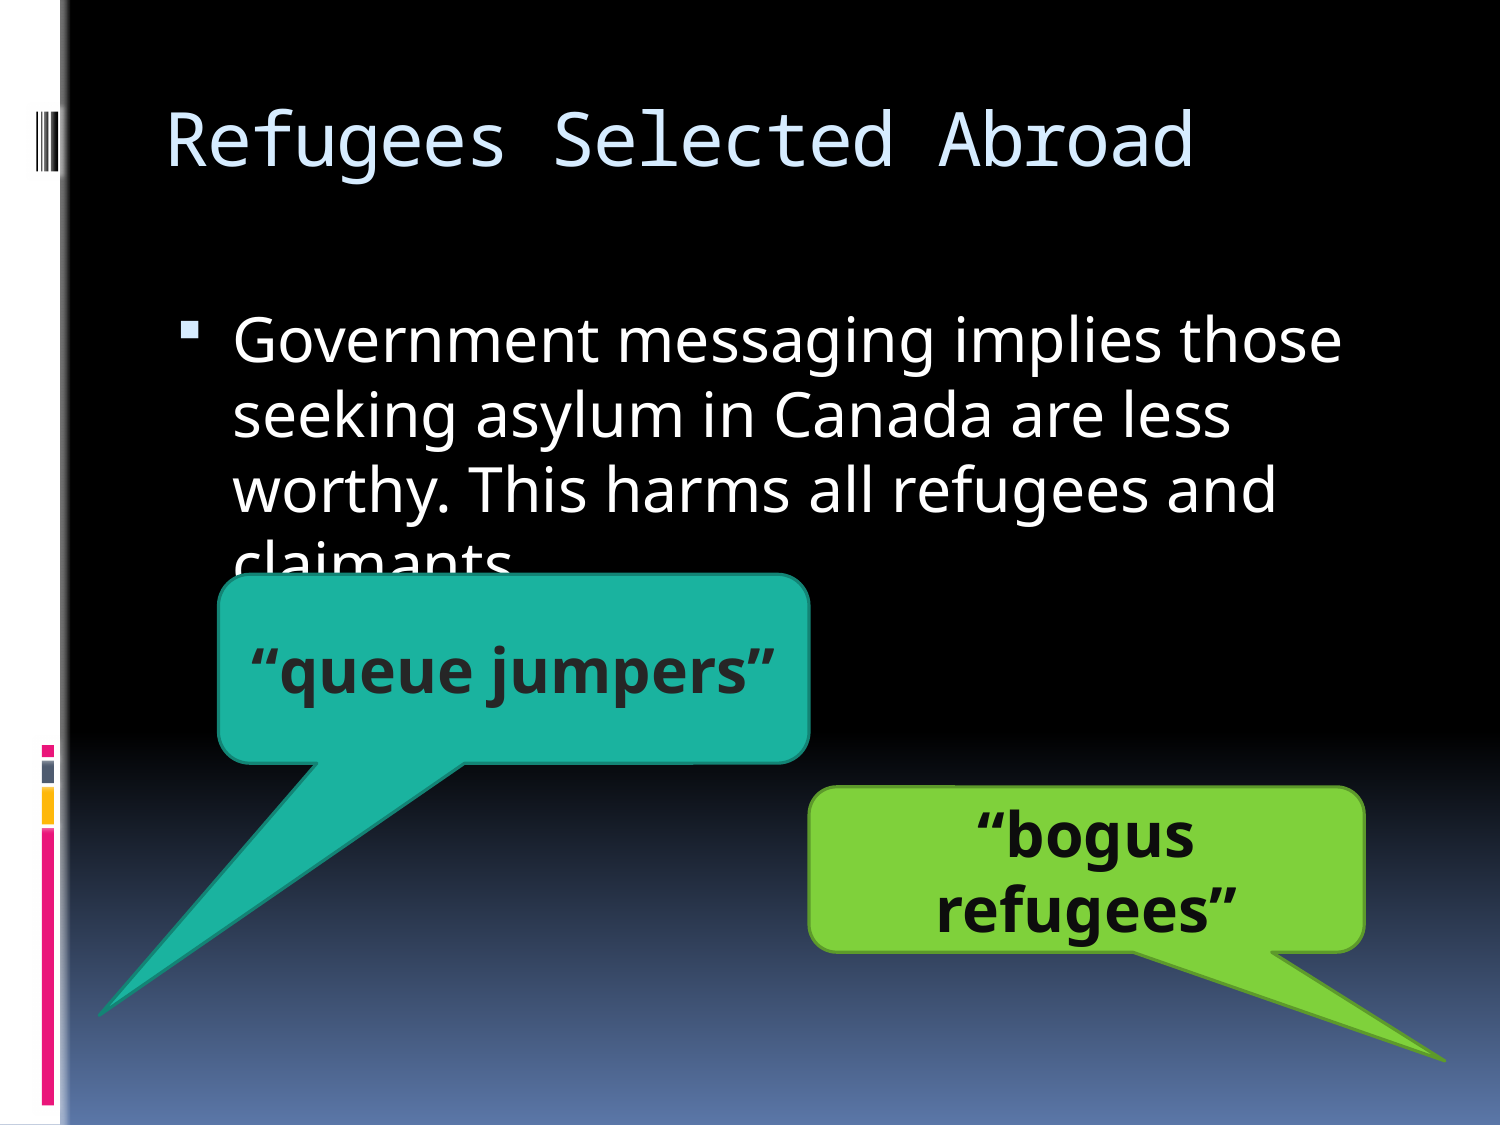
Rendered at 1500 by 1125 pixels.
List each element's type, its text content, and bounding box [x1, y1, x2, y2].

text_box “bogus refugees” [807, 785, 1447, 1063]
list Government messaging implies those seeking asylum in Canada are less worthy. This harms all refugees and claimants [150, 292, 1425, 1043]
title Refugees Selected Abroad [150, 83, 1425, 234]
text_box “queue jumpers” [97, 572, 811, 1017]
